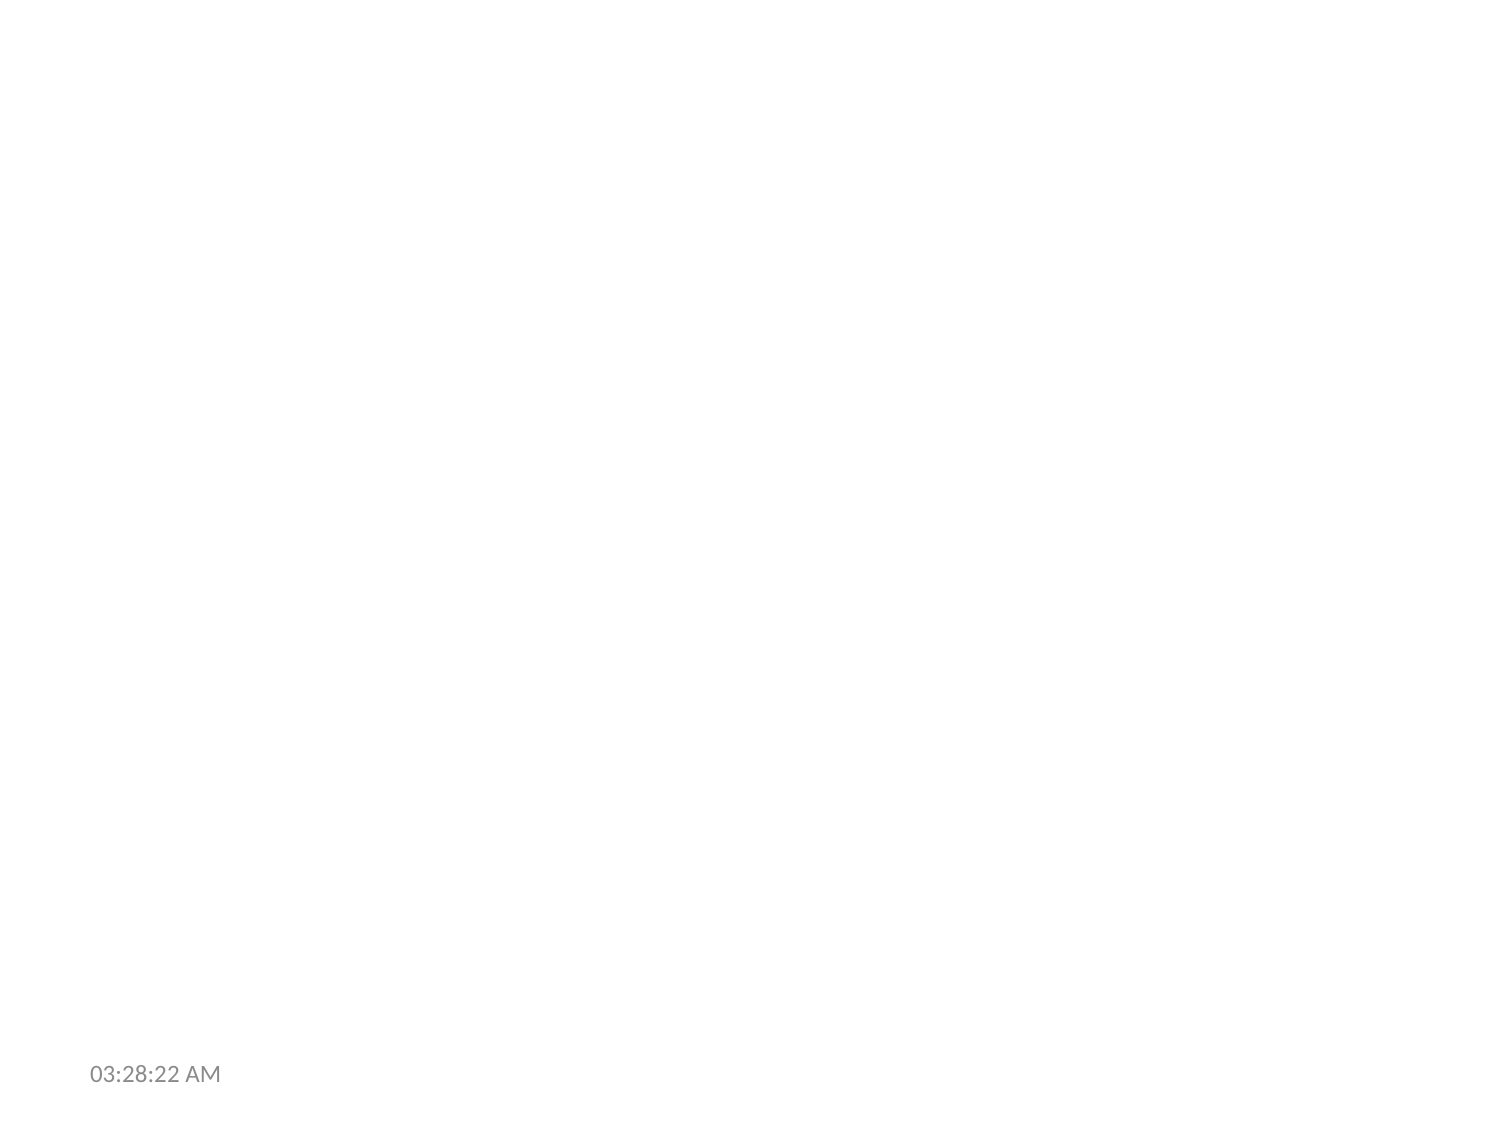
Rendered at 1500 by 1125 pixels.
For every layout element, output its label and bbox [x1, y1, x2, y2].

slide_number [75, 1042, 425, 1103]
